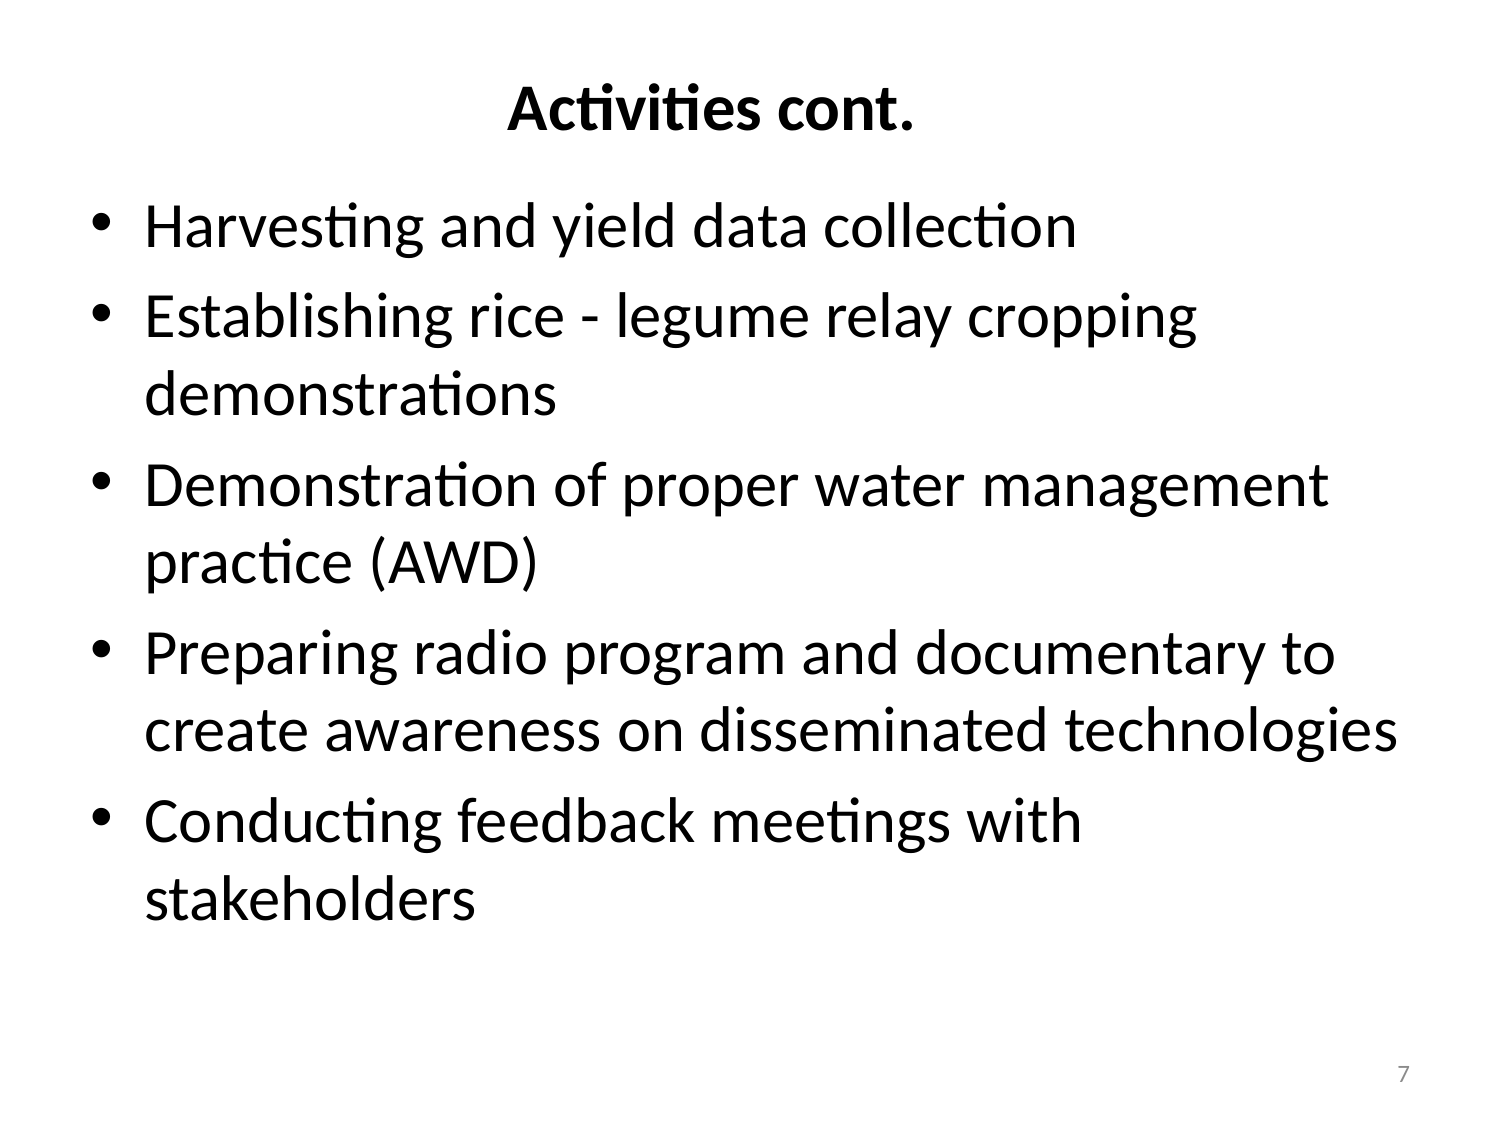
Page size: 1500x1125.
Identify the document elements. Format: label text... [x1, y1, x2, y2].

slide_number 7 [1074, 1042, 1425, 1103]
list Harvesting and yield data collection Establishing rice - legume relay cropping demonstrations Demonstration of proper water management practice (AWD) Preparing radio program and documentary to create awareness on disseminated technologies Conducting feedback meetings with stakeholders [75, 174, 1425, 1005]
title Activities cont. [75, 45, 1350, 163]
